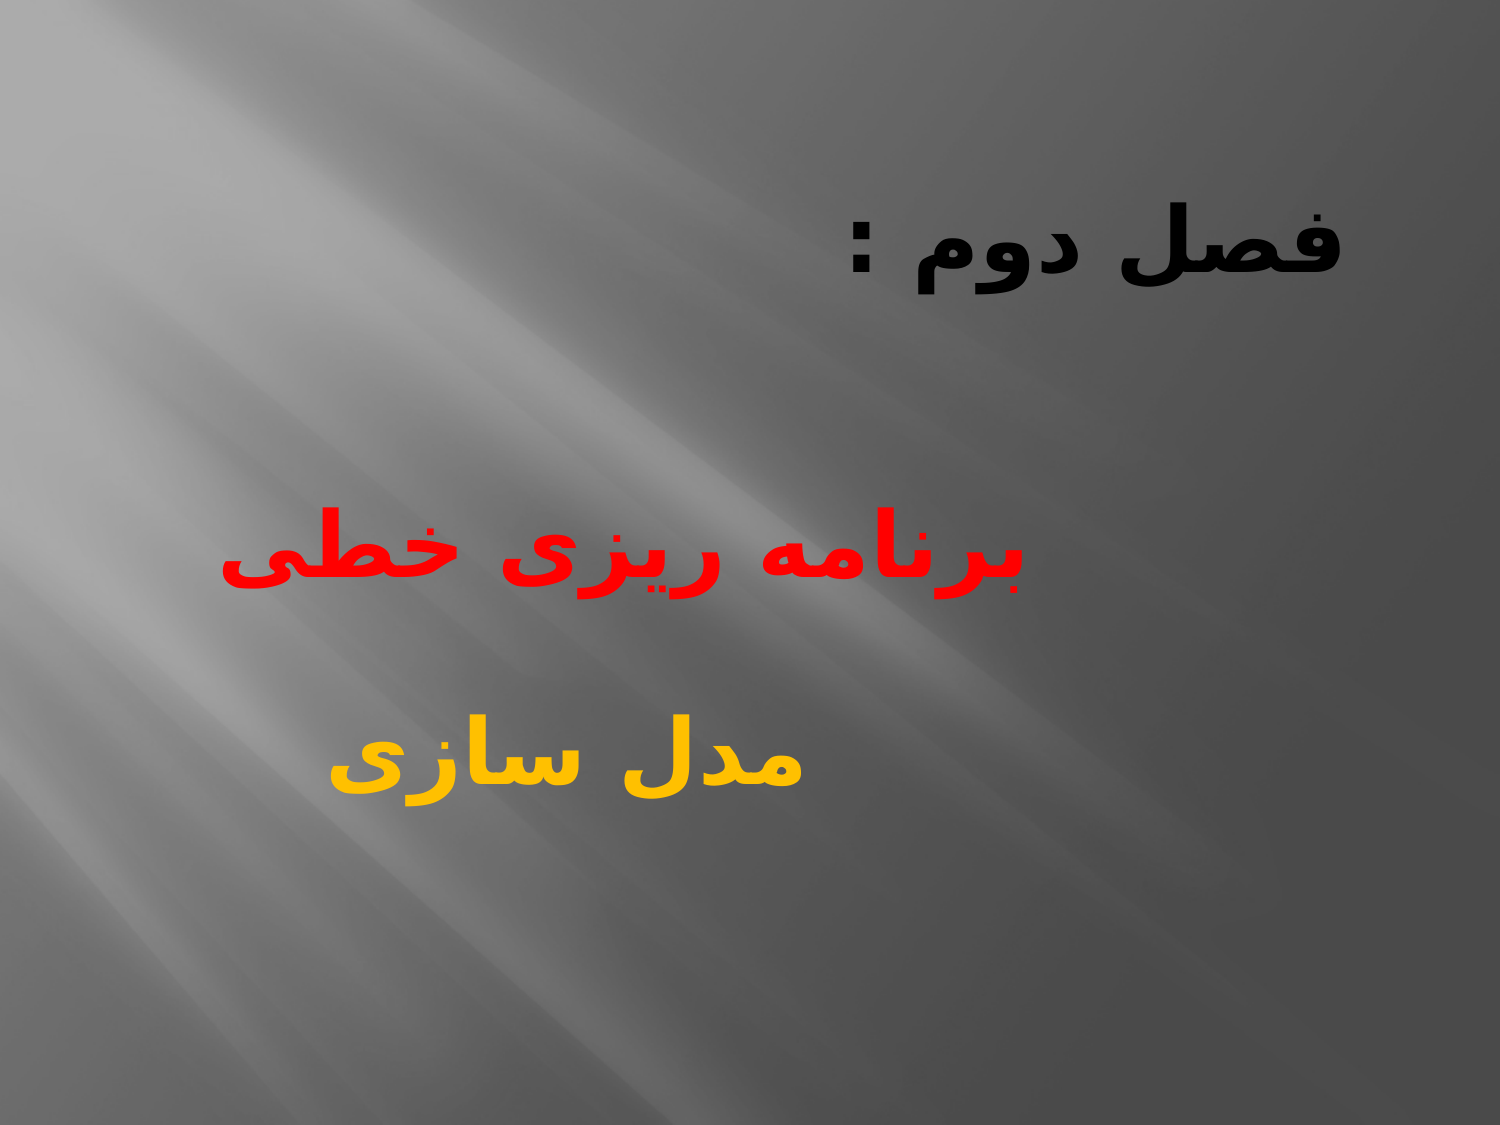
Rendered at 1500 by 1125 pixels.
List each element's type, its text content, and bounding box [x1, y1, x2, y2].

text_box فصل دوم : [796, 173, 1363, 299]
text_box برنامه ریزی خطی مدل سازی [88, 520, 1076, 810]
